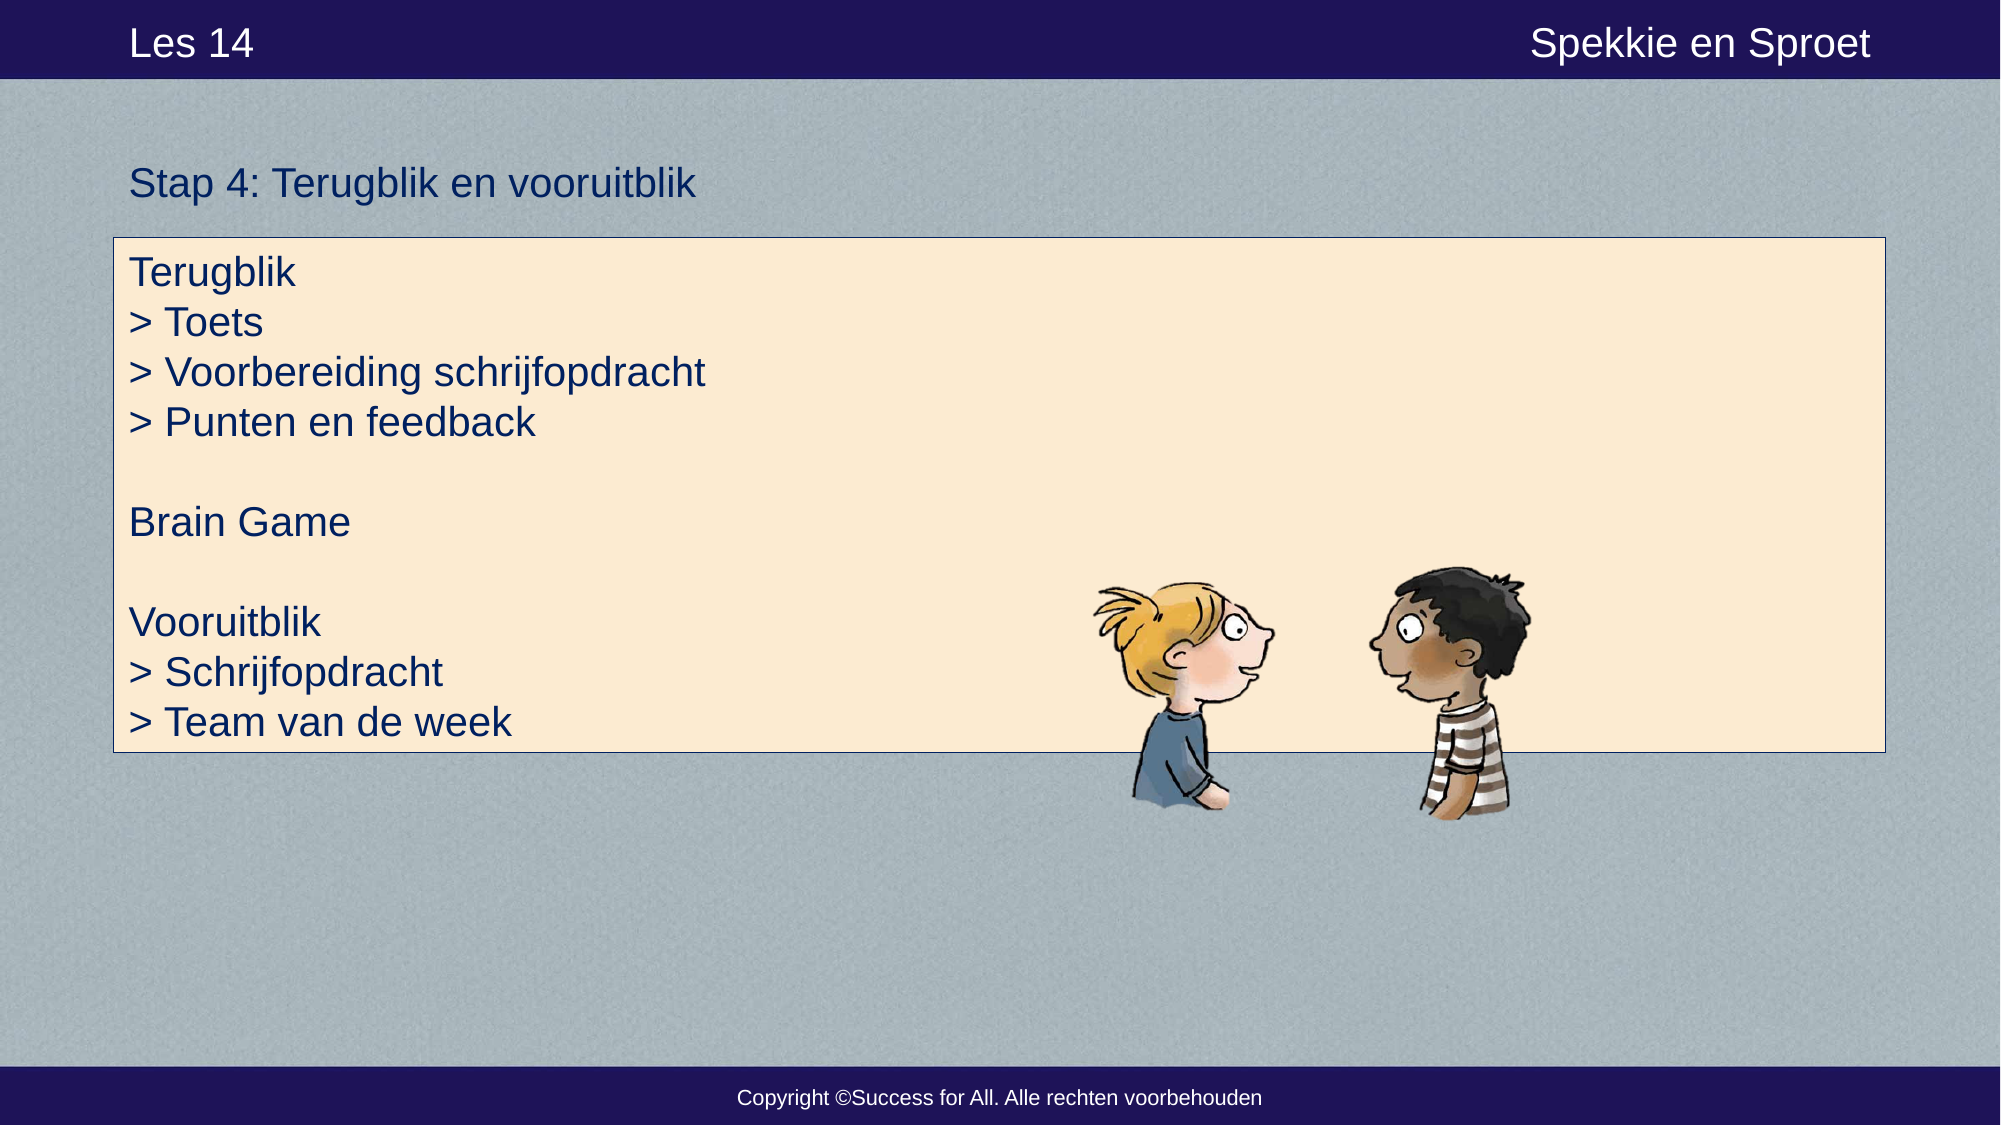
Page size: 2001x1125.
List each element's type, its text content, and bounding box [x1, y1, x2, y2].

picture [0, 0, 2001, 1125]
text_box Copyright ©Success for All. Alle rechten voorbehouden [0, 1076, 2000, 1125]
text_box Les 14 [114, 8, 354, 73]
text_box Terugblik > Toets > Voorbereiding schrijfopdracht > Punten en feedback Brain Game Vooruitblik > Schrijfopdracht > Team van de week [113, 237, 1886, 753]
text_box Spekkie en Sproet [999, 8, 1886, 73]
text_box Stap 4: Terugblik en vooruitblik [113, 148, 1635, 214]
